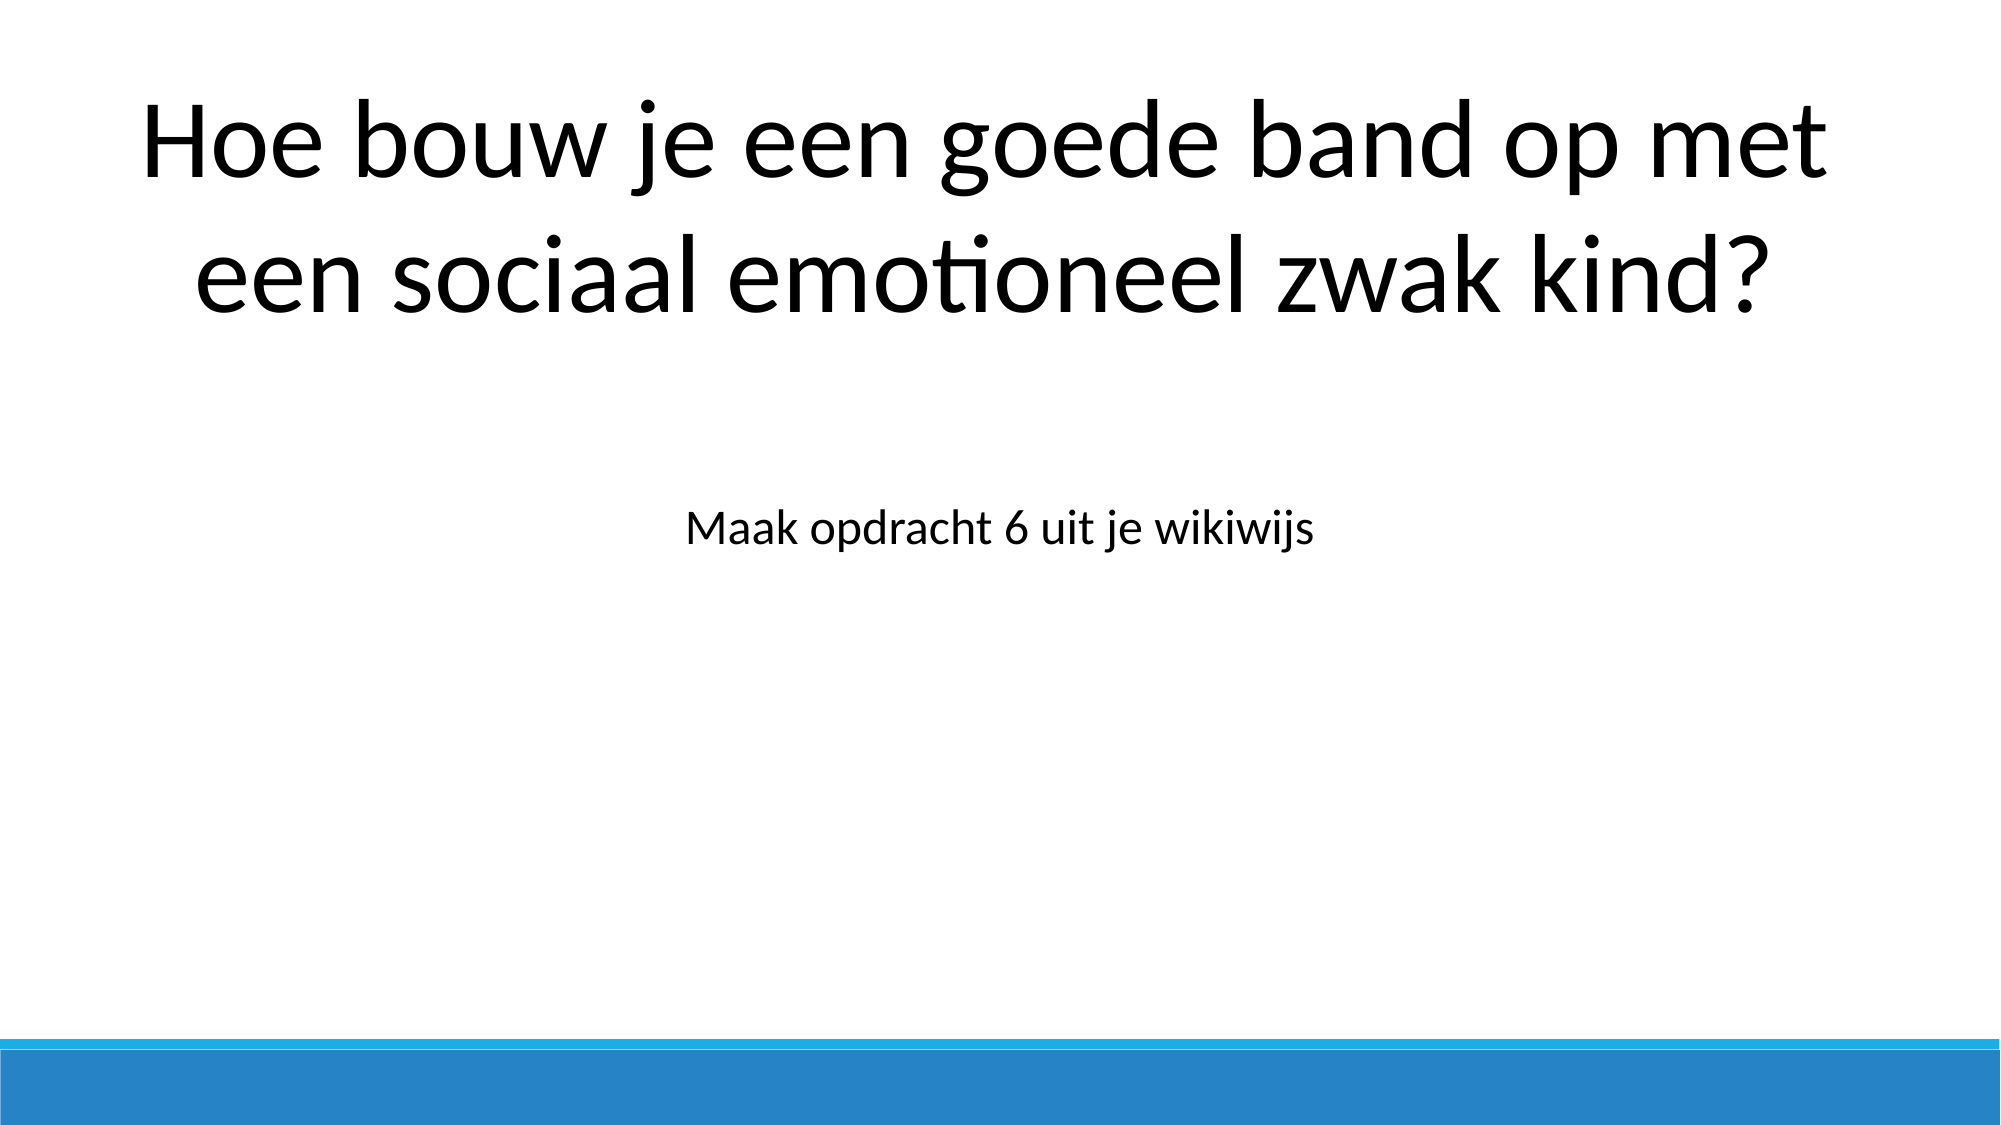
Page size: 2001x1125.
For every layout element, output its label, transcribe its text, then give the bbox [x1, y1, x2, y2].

text_box Hoe bouw je een goede band op met een sociaal emotioneel zwak kind? [125, 57, 1846, 343]
text_box Maak opdracht 6 uit je wikiwijs [669, 486, 1330, 562]
